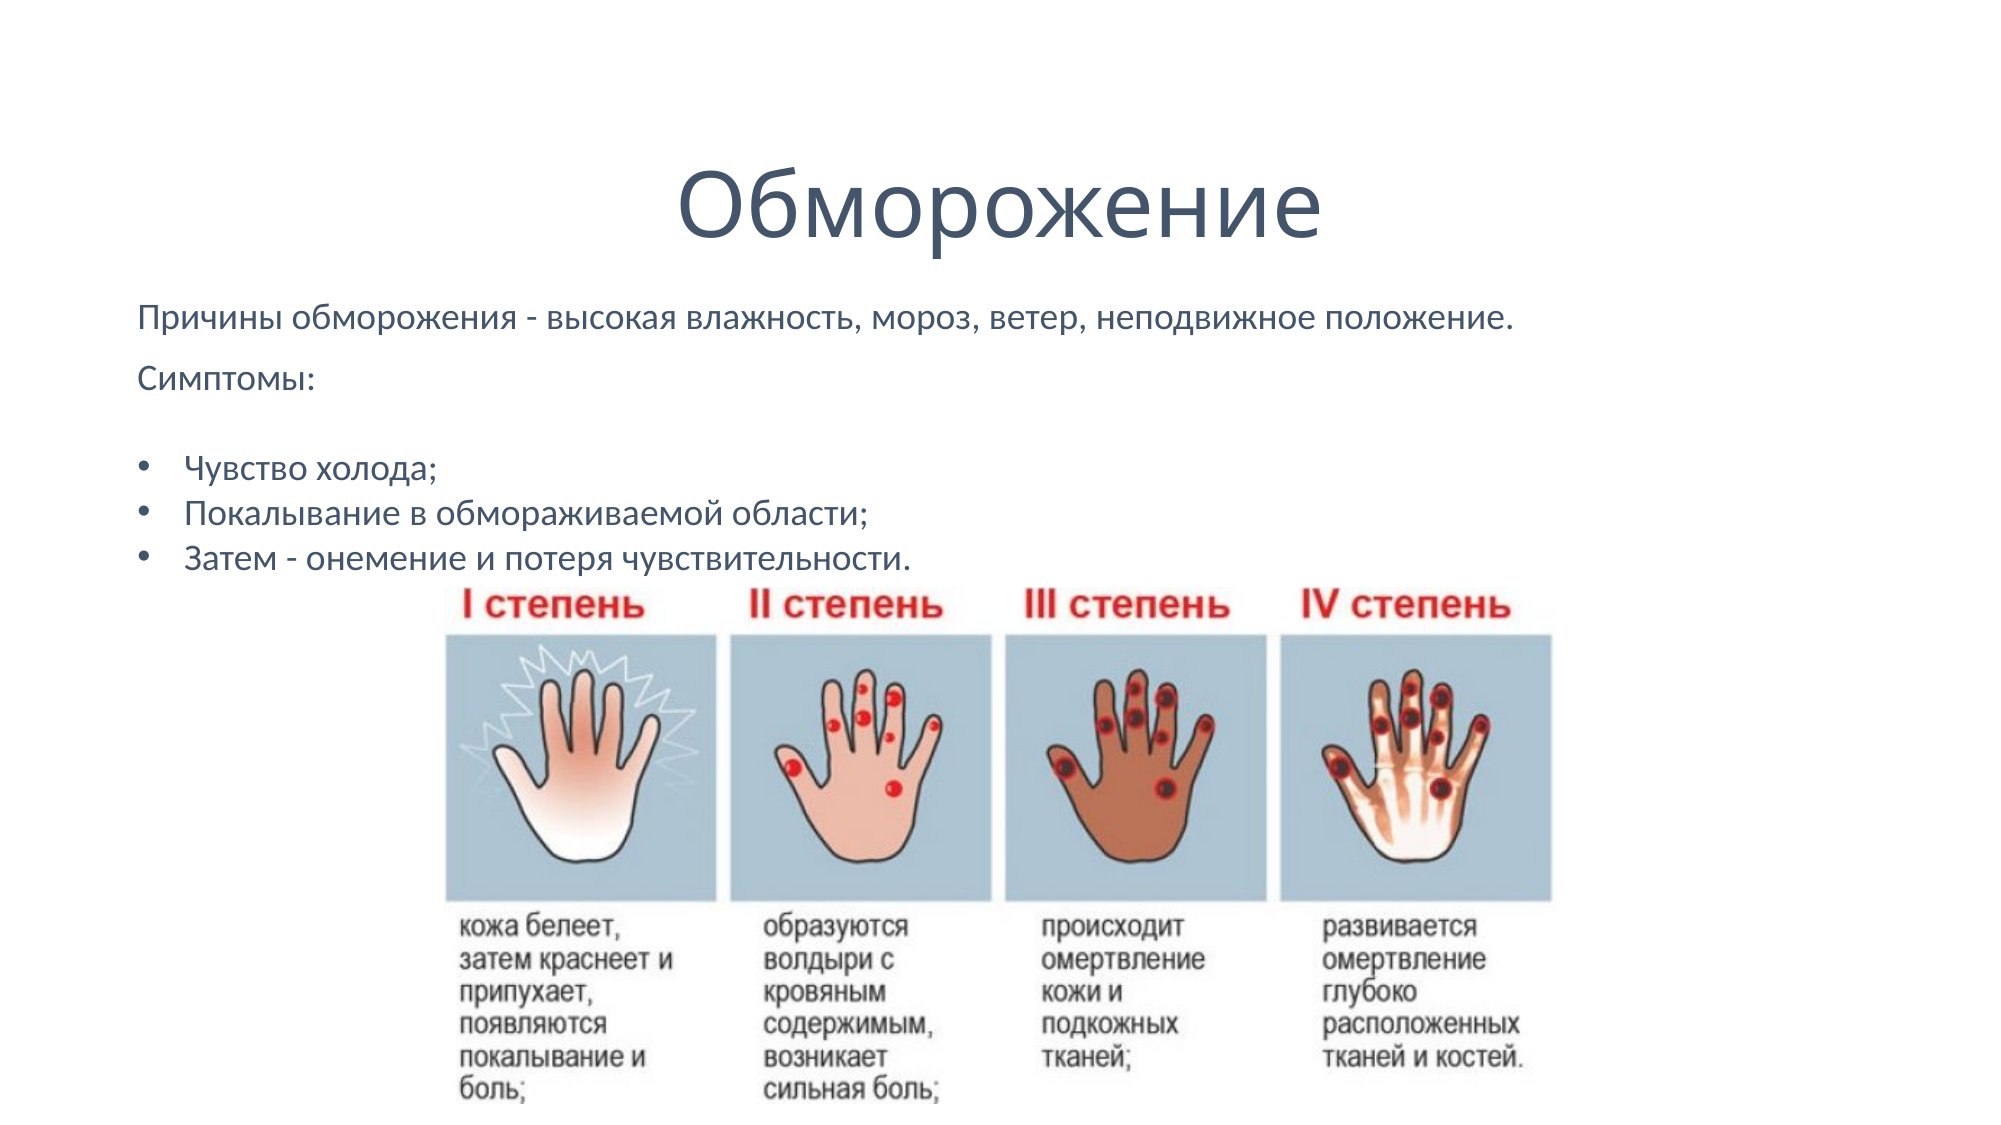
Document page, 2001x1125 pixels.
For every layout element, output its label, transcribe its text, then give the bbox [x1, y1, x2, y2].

picture [444, 587, 1556, 1104]
text_box Симптомы: Чувство холода; Покалывание в обмораживаемой области; Затем - онемение и потеря чувствительности. [122, 345, 1878, 585]
text_box Причины обморожения - высокая влажность, мороз, ветер, неподвижное положение. [122, 284, 1878, 345]
text_box Обморожение [438, 131, 1562, 284]
